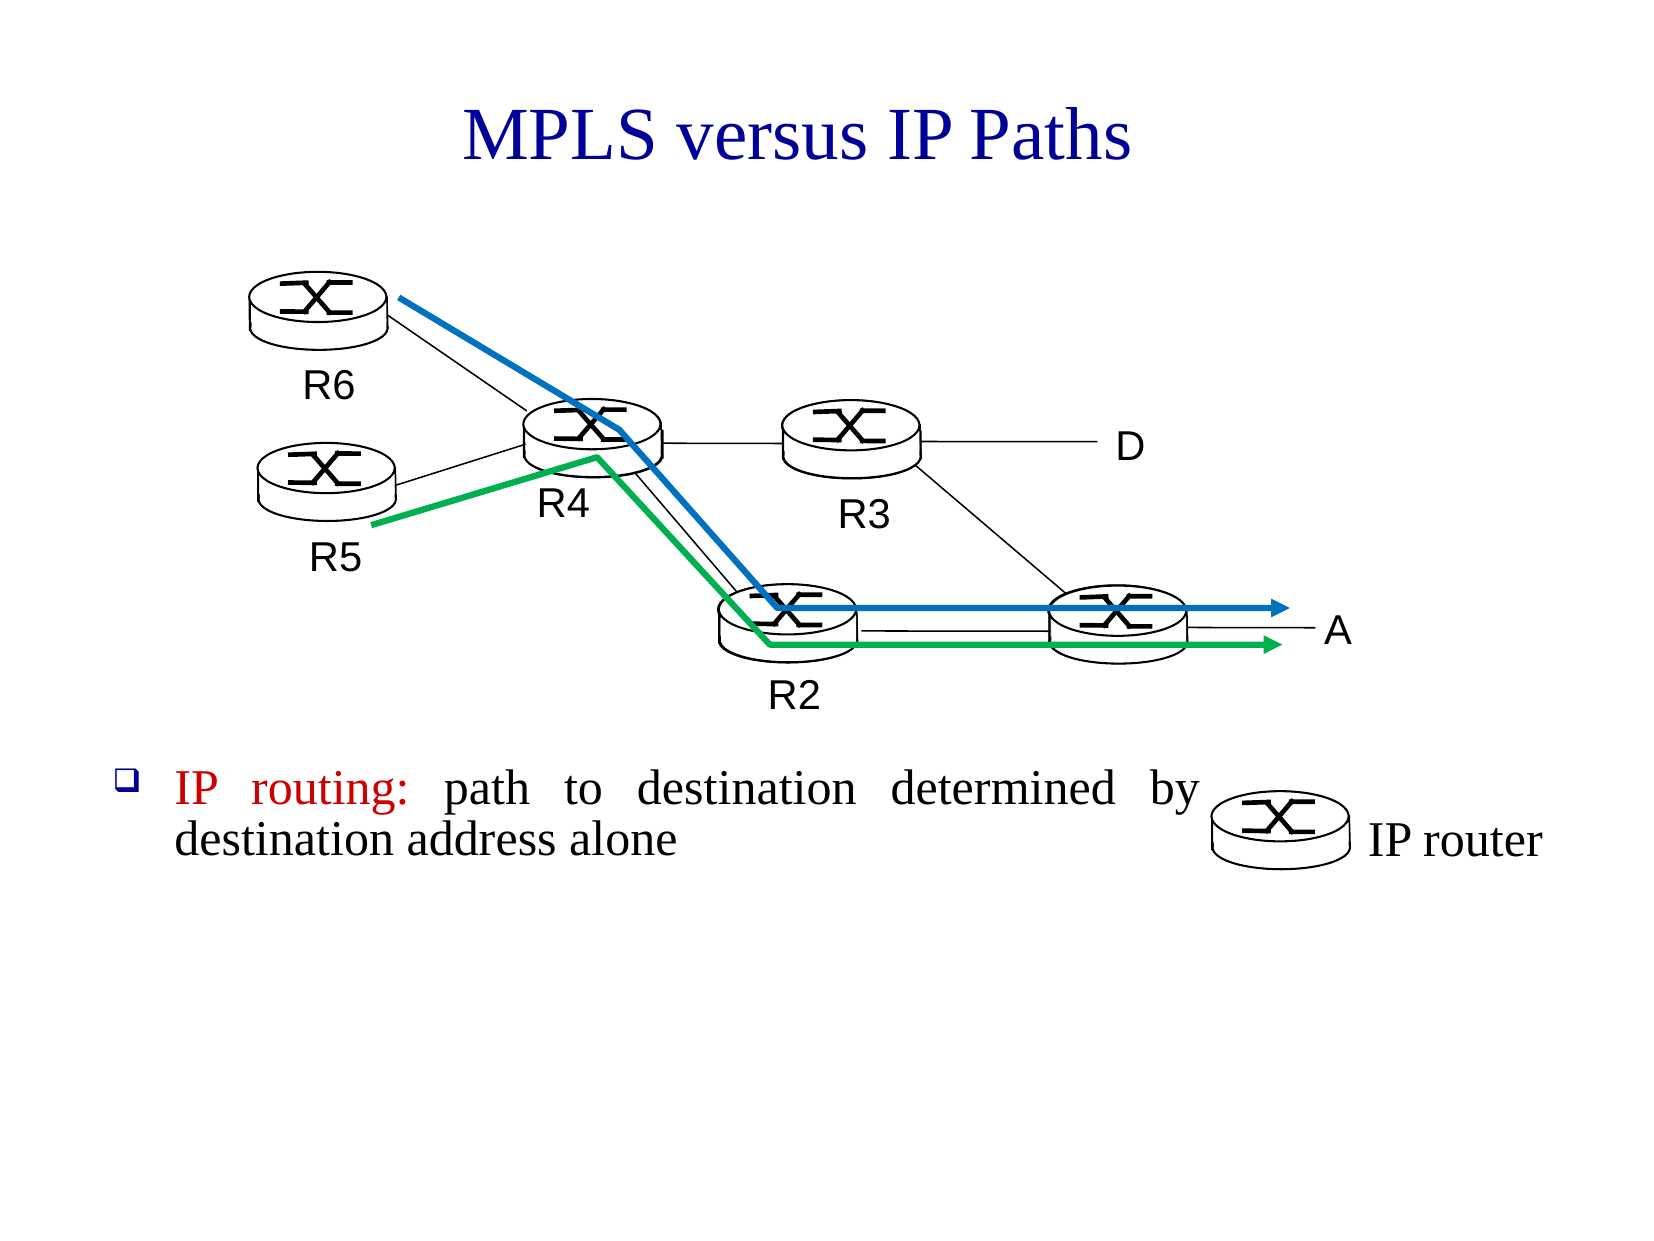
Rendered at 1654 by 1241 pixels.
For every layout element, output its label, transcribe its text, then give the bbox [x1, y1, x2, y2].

text_box MPLS versus IP Paths [94, 26, 1501, 234]
text_box IP routing: path to destination determined by destination address alone [96, 754, 1217, 1170]
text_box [1048, 585, 1188, 664]
text_box [1192, 632, 1283, 651]
text_box A [1307, 594, 1369, 662]
text_box [862, 589, 1041, 645]
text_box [1211, 790, 1351, 870]
text_box IP router [1353, 797, 1560, 875]
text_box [248, 271, 388, 351]
text_box R6 [286, 359, 373, 417]
text_box R5 [292, 530, 379, 589]
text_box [523, 398, 662, 478]
text_box D [1099, 410, 1163, 478]
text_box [782, 399, 921, 479]
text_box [718, 583, 858, 663]
text_box R2 [751, 672, 838, 727]
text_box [257, 442, 397, 522]
text_box [396, 480, 797, 585]
text_box [398, 297, 1290, 615]
text_box R4 [520, 484, 607, 535]
